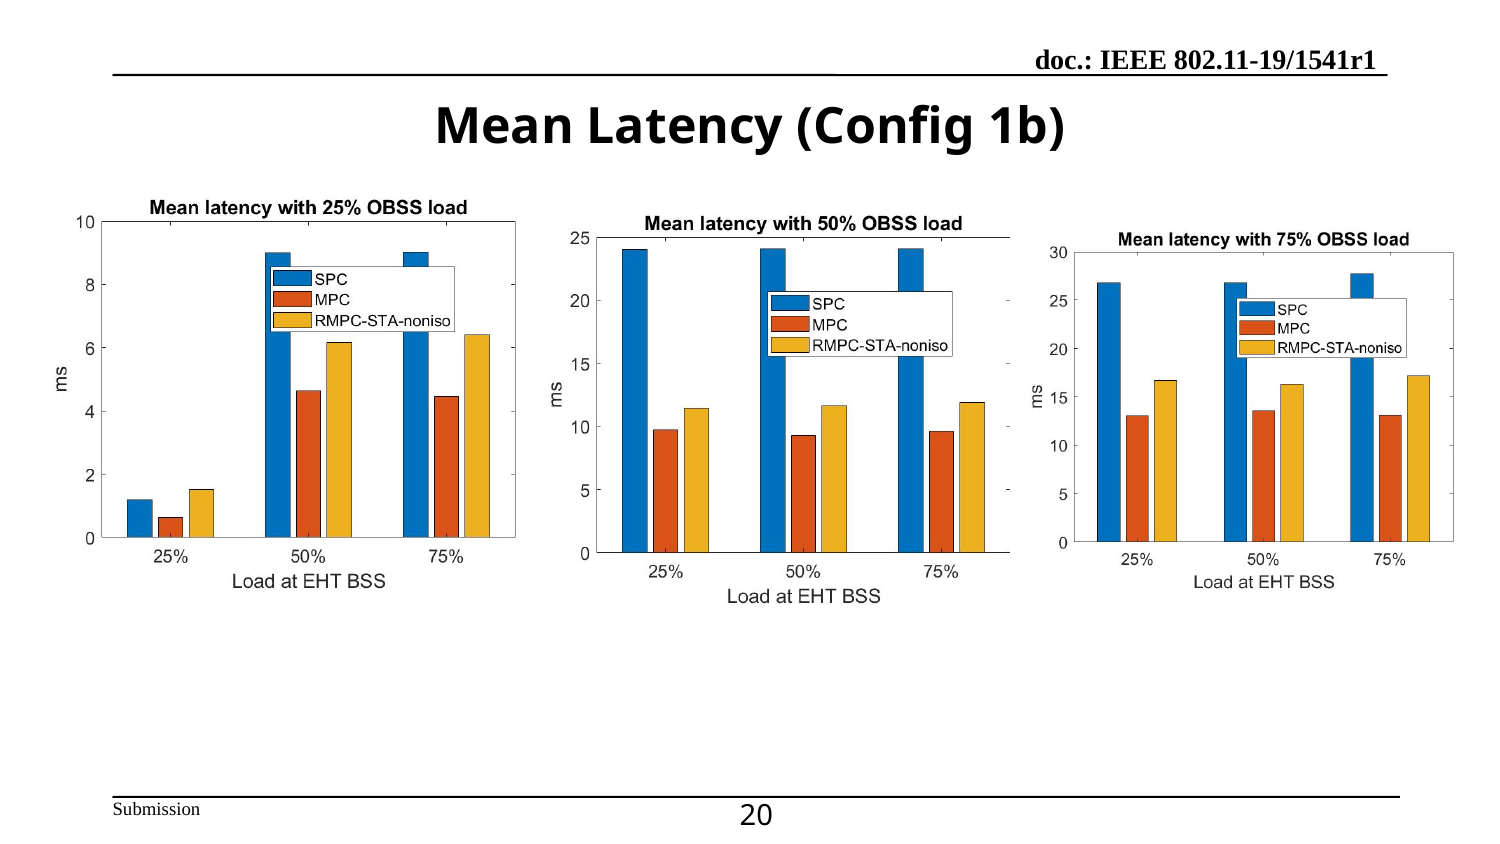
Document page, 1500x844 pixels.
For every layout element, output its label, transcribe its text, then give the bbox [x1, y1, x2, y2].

picture [31, 191, 1500, 608]
title Mean Latency (Config 1b) [75, 79, 1425, 168]
slide_number 20 [737, 796, 775, 833]
